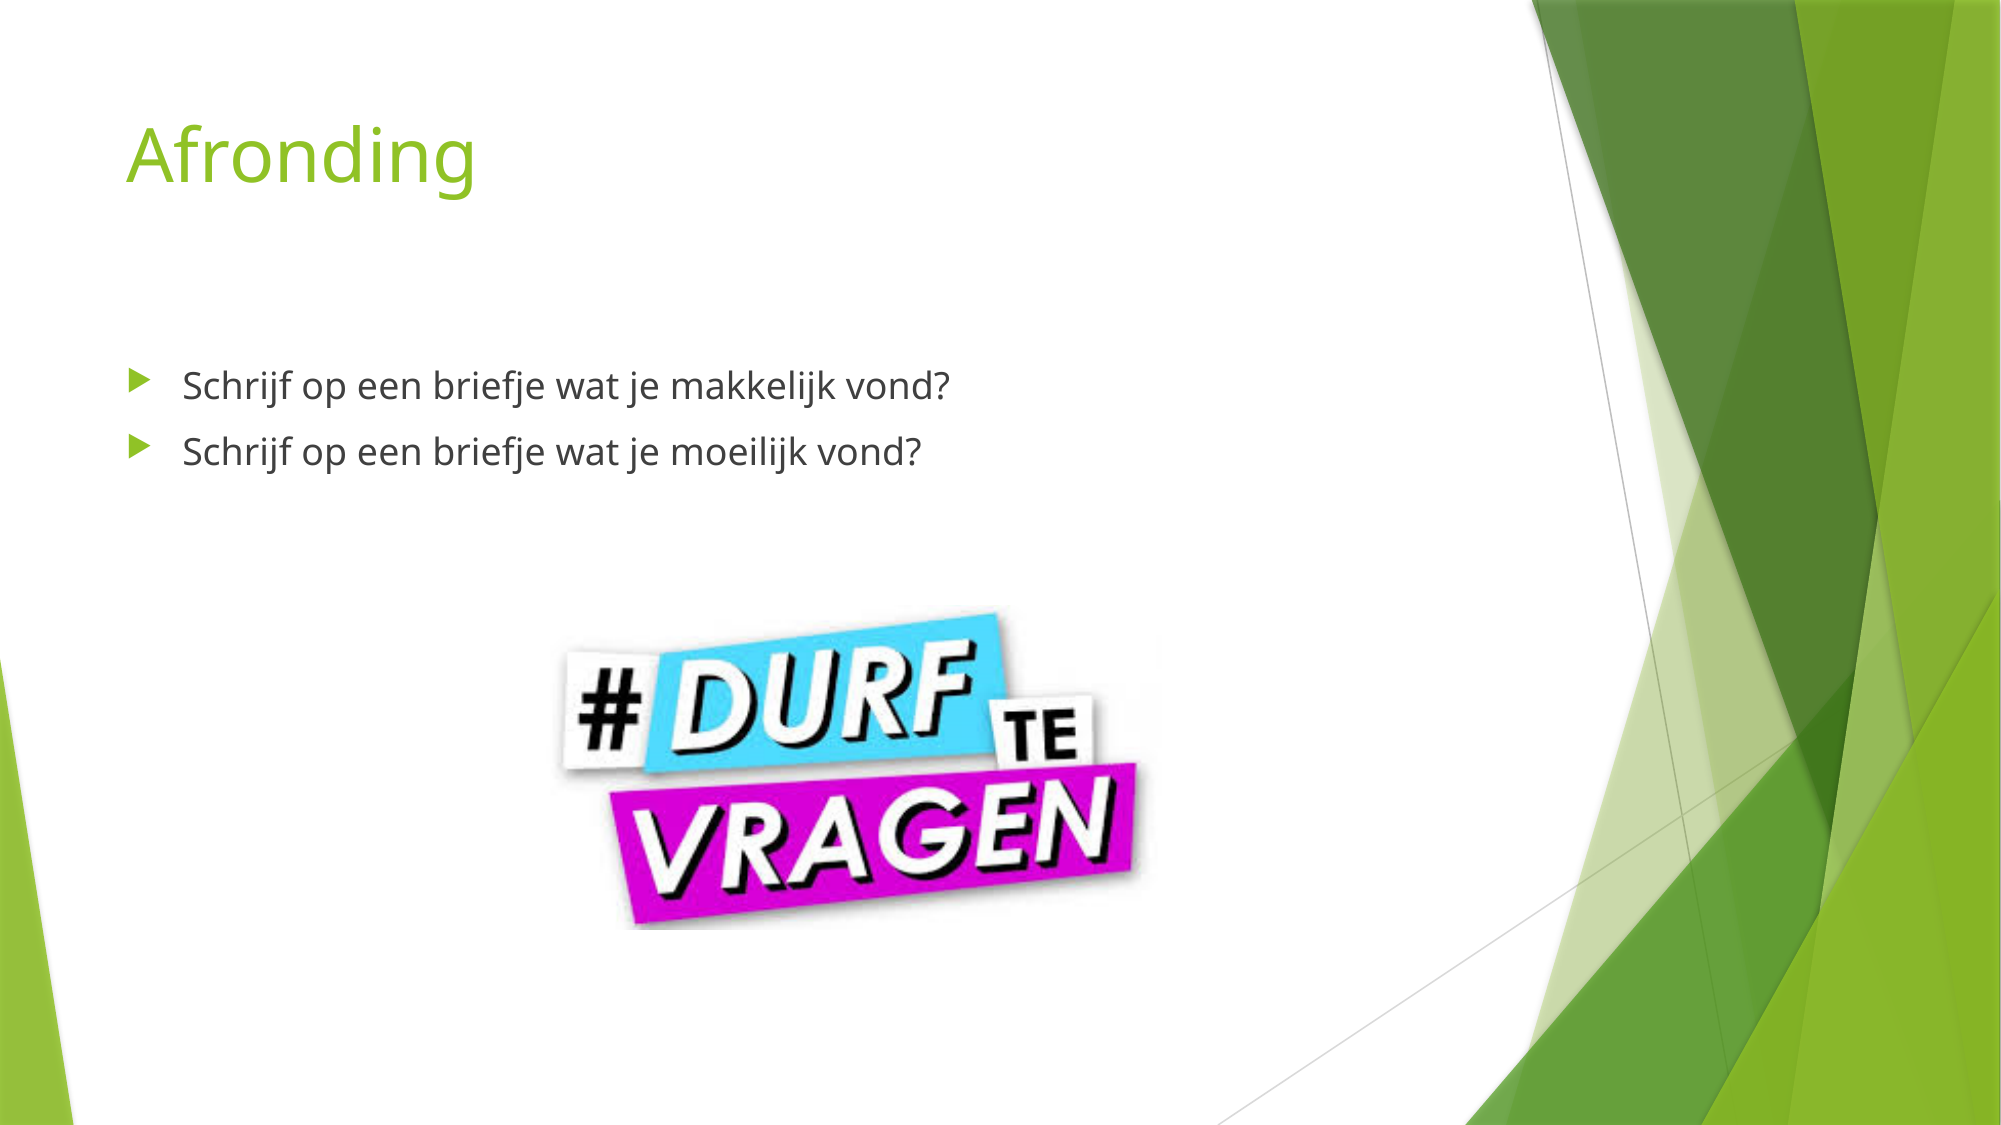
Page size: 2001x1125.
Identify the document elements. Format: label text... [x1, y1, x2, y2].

title Afronding [111, 99, 1522, 317]
picture [535, 605, 1162, 931]
list Schrijf op een briefje wat je makkelijk vond? Schrijf op een briefje wat je moeilijk vond? [111, 354, 1522, 992]
